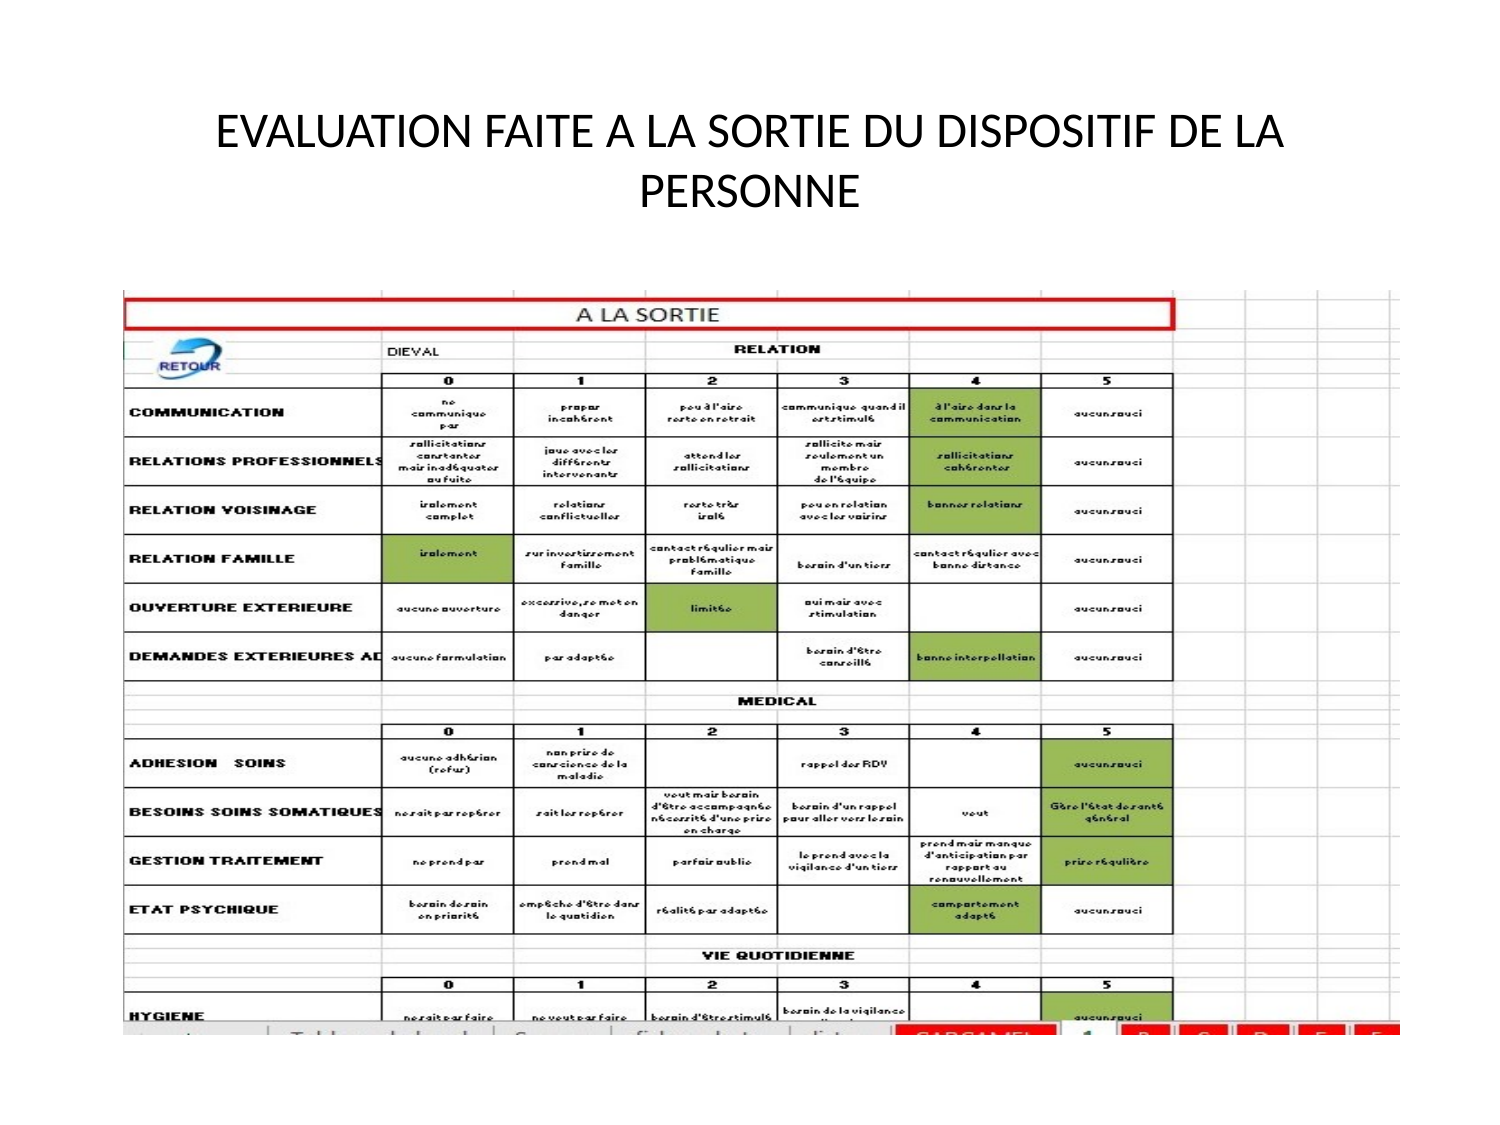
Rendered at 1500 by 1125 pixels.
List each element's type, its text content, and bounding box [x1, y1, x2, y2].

picture [123, 290, 1400, 1035]
text_box EVALUATION FAITE A LA SORTIE DU DISPOSITIF DE LA PERSONNE [100, 89, 1400, 225]
